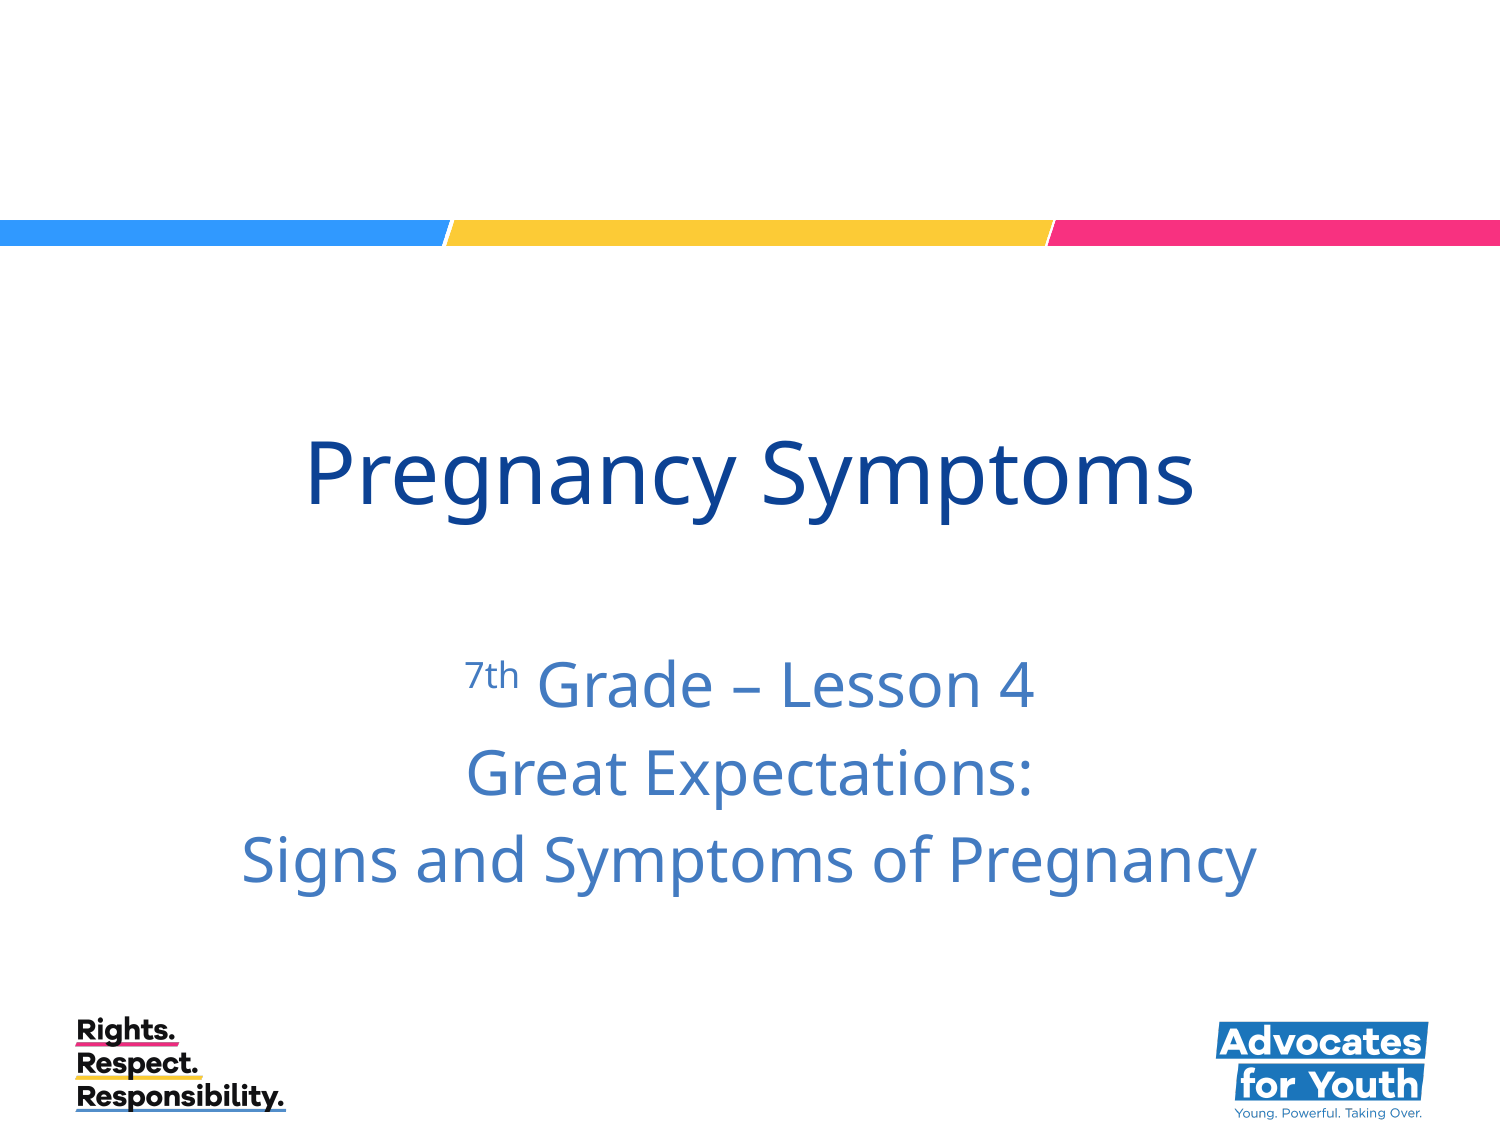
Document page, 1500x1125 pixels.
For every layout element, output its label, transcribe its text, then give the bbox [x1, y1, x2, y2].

title Pregnancy Symptoms [112, 349, 1388, 591]
subtitle 7th Grade – Lesson 4 Great Expectations: Signs and Symptoms of Pregnancy [225, 637, 1275, 925]
picture [0, 207, 1500, 258]
